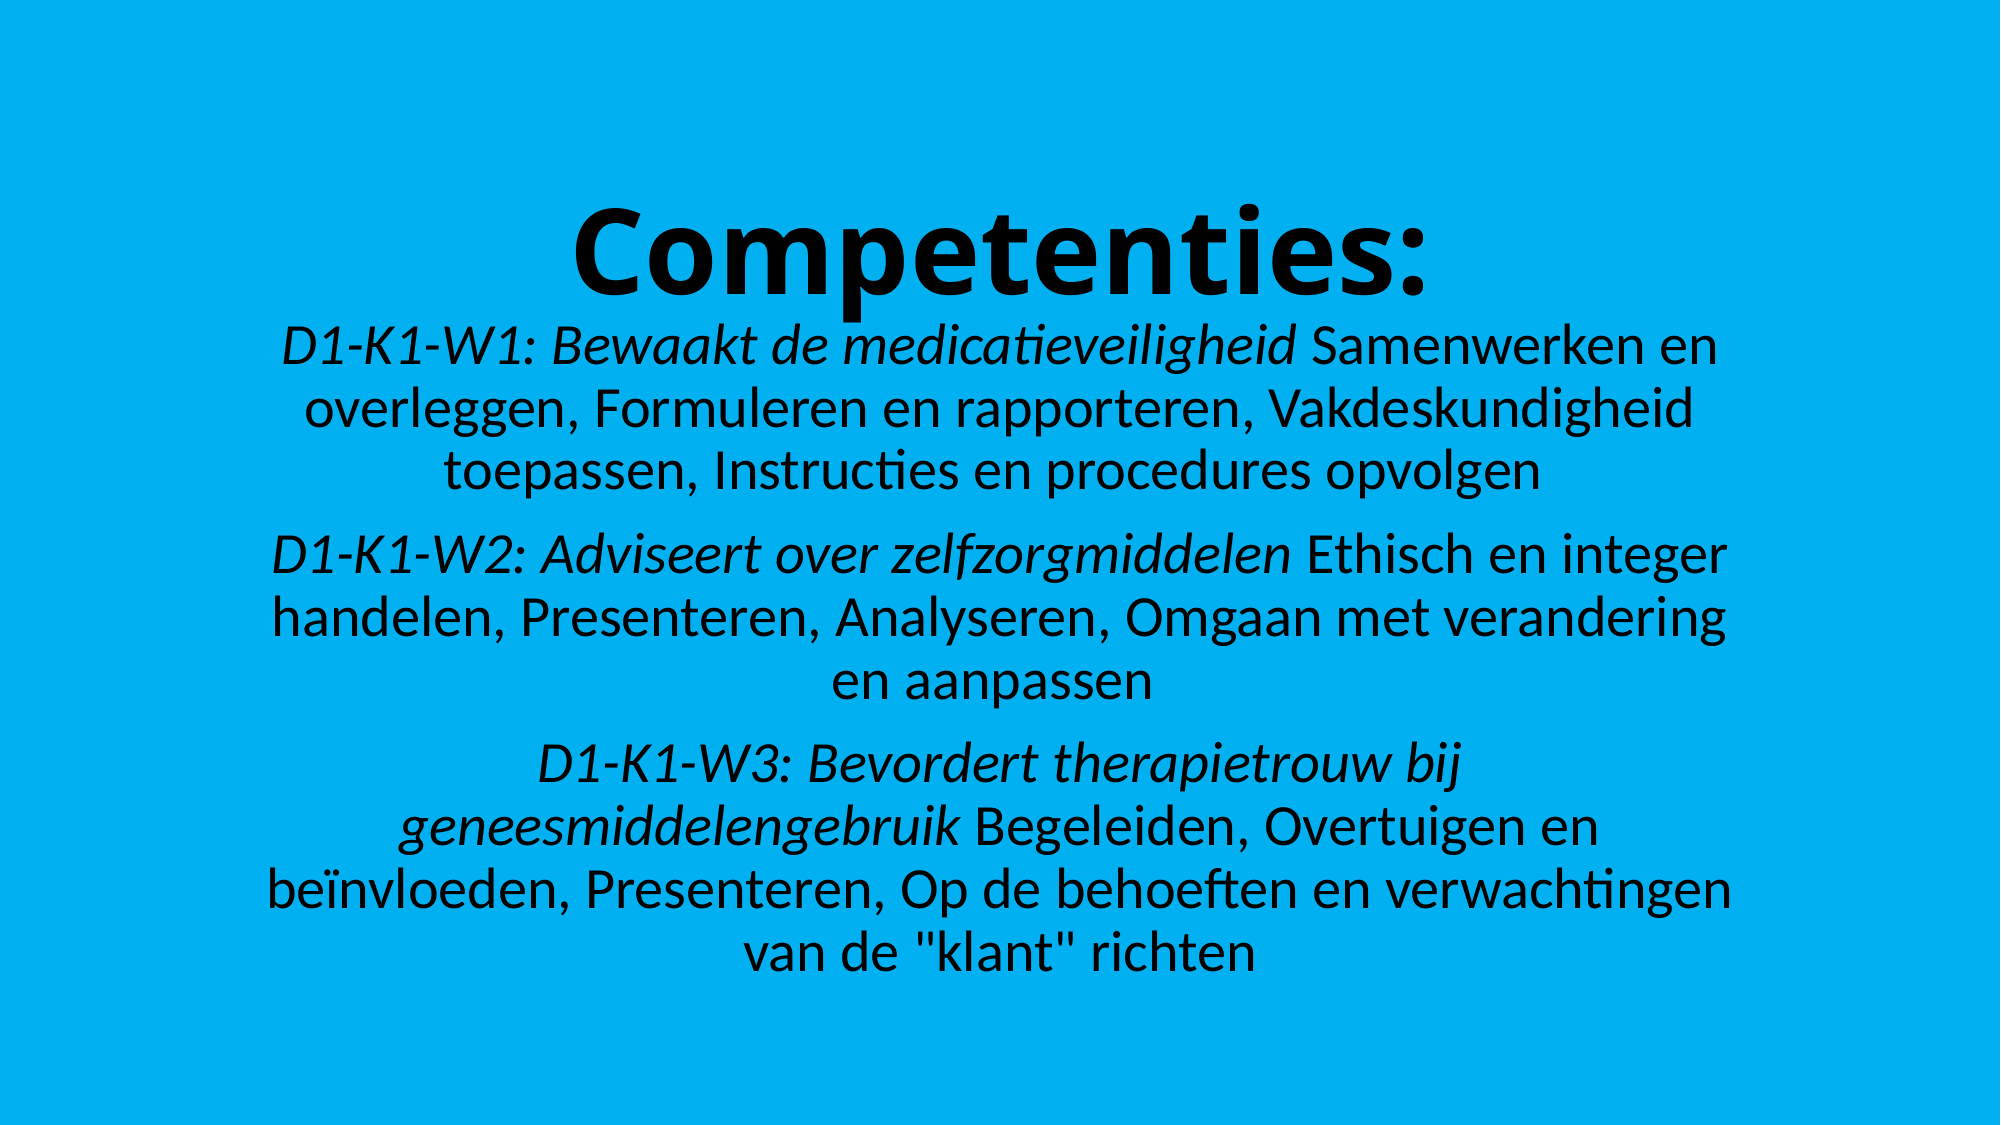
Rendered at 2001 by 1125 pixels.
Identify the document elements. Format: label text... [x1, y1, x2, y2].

title Competenties: [249, 184, 1750, 306]
subtitle D1-K1-W1: Bewaakt de medicatieveiligheid Samenwerken en overleggen, Formuleren en rapporteren, Vakdeskundigheid toepassen, Instructies en procedures opvolgen D1-K1-W2: Adviseert over zelfzorgmiddelen Ethisch en integer handelen, Presenteren, Analyseren, Omgaan met verandering en aanpassen D1-K1-W3: Bevordert therapietrouw bij geneesmiddelengebruik Begeleiden, Overtuigen en beïnvloeden, Presenteren, Op de behoeften en verwachtingen van de "klant" richten [249, 306, 1750, 1050]
